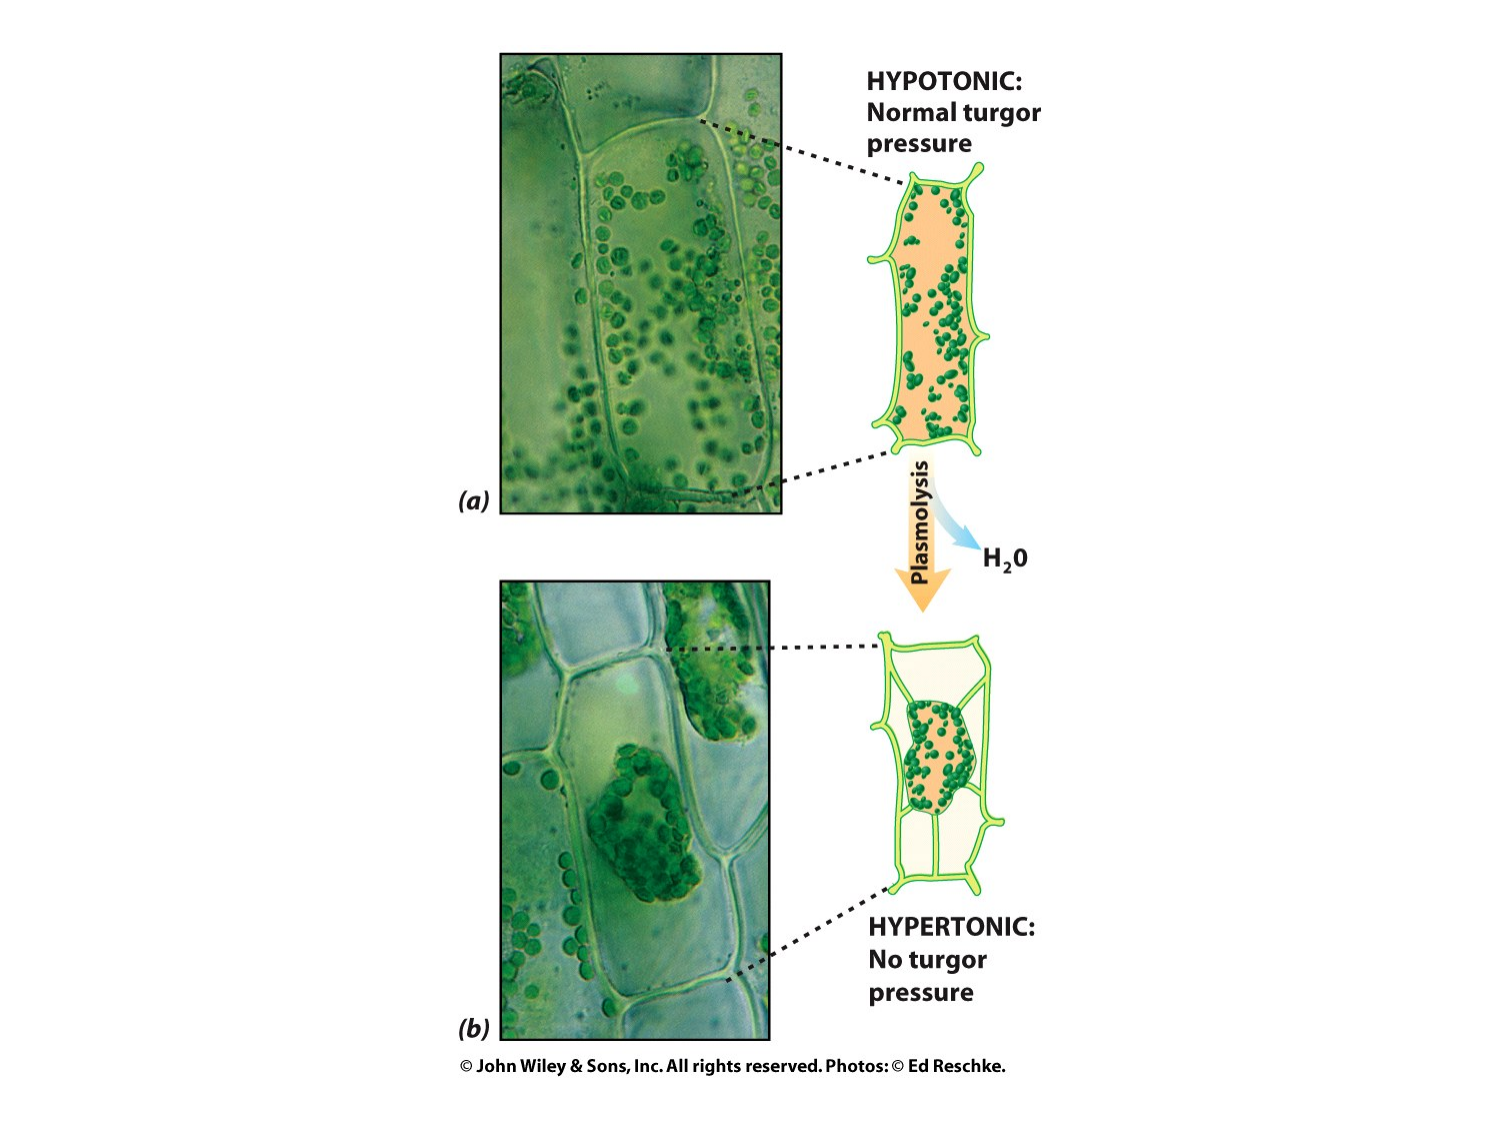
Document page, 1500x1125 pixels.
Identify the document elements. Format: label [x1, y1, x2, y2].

picture [449, 45, 1050, 1080]
